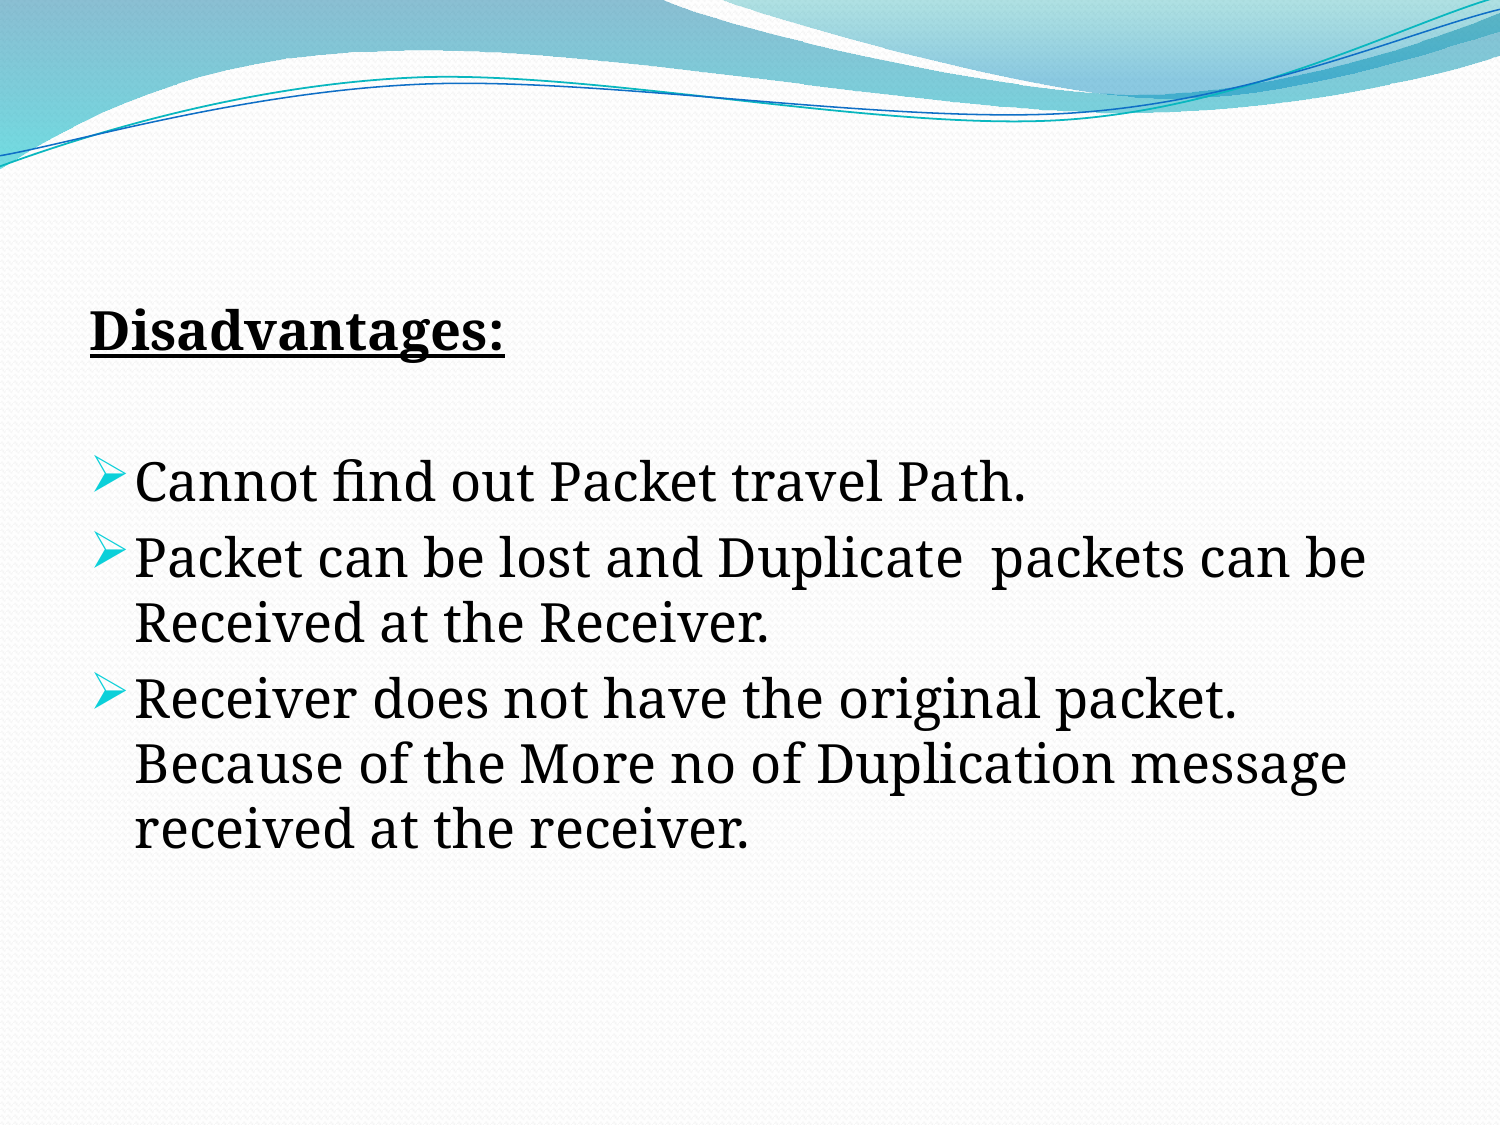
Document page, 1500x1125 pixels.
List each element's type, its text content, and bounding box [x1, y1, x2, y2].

list Disadvantages: Cannot find out Packet travel Path. Packet can be lost and Duplicate packets can be Received at the Receiver. Receiver does not have the original packet. Because of the More no of Duplication message received at the receiver. [75, 212, 1388, 955]
